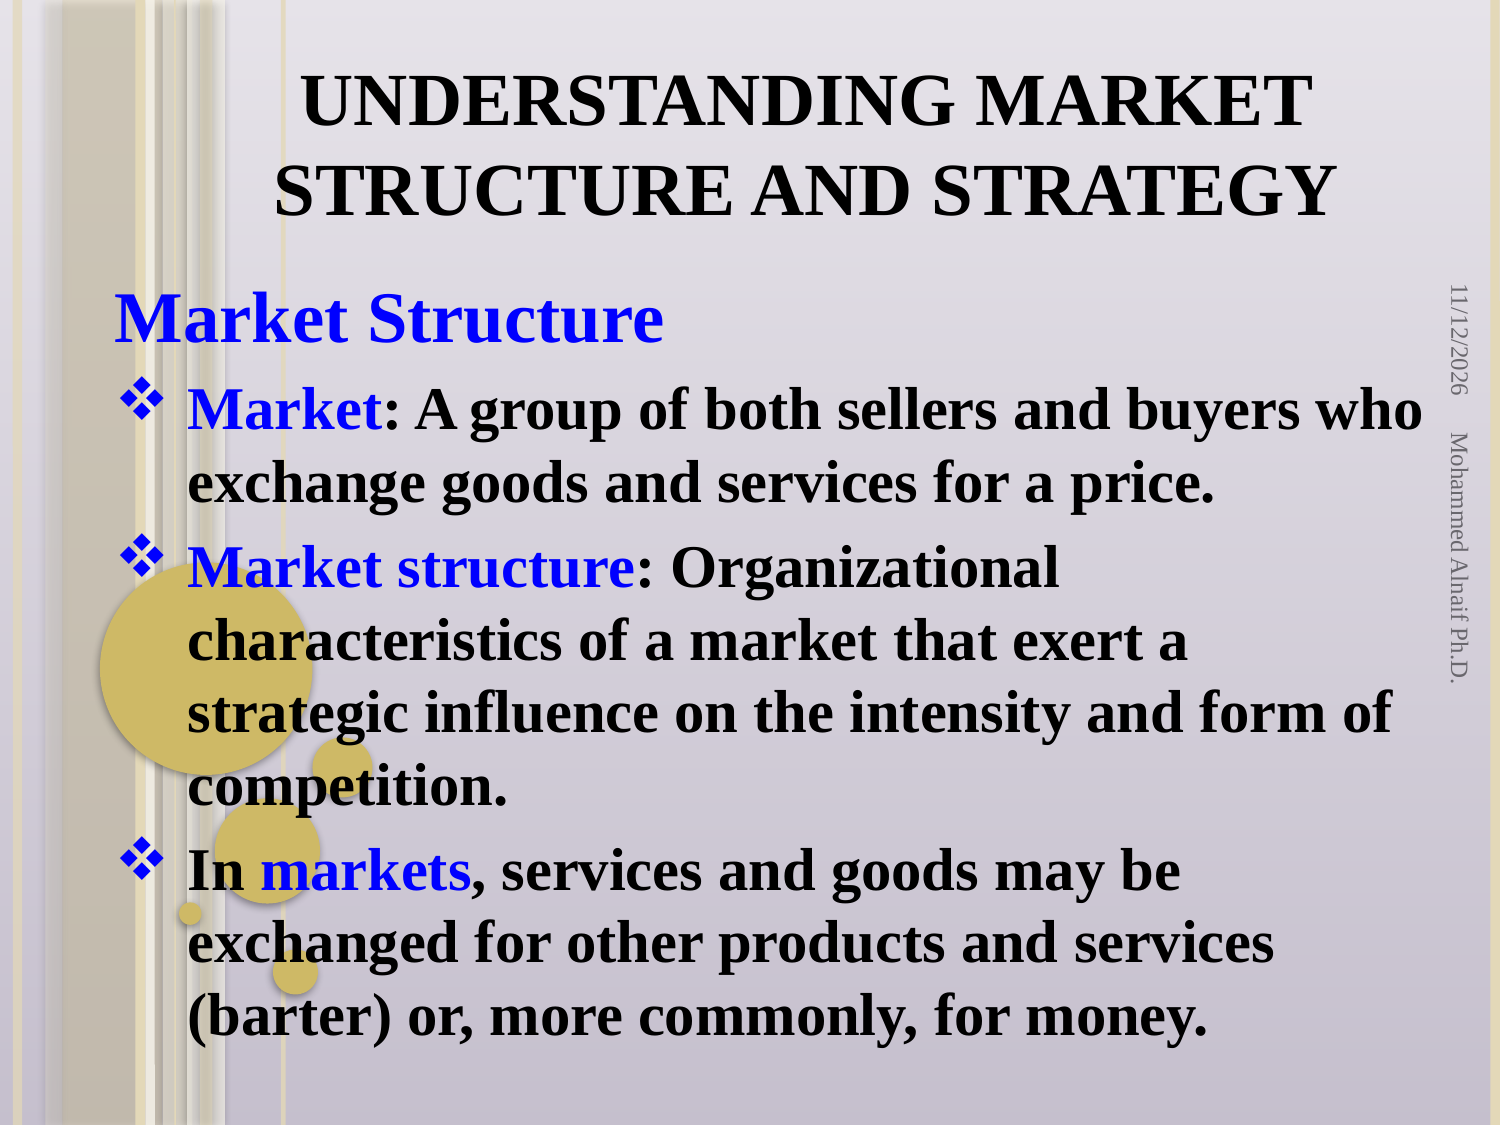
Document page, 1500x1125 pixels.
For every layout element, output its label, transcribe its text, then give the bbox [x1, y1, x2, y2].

subtitle Market Structure Market: A group of both sellers and buyers who exchange goods and services for a price. Market structure: Organizational characteristics of a market that exert a strategic influence on the intensity and form of competition. In markets, services and goods may be exchanged for other products and services (barter) or, more commonly, for money. [99, 262, 1440, 1063]
title Understanding Market Structure and Strategy [162, 37, 1430, 238]
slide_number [1430, 36, 1493, 412]
footer Mohammed Alnaif Ph.D. [1429, 417, 1493, 1018]
